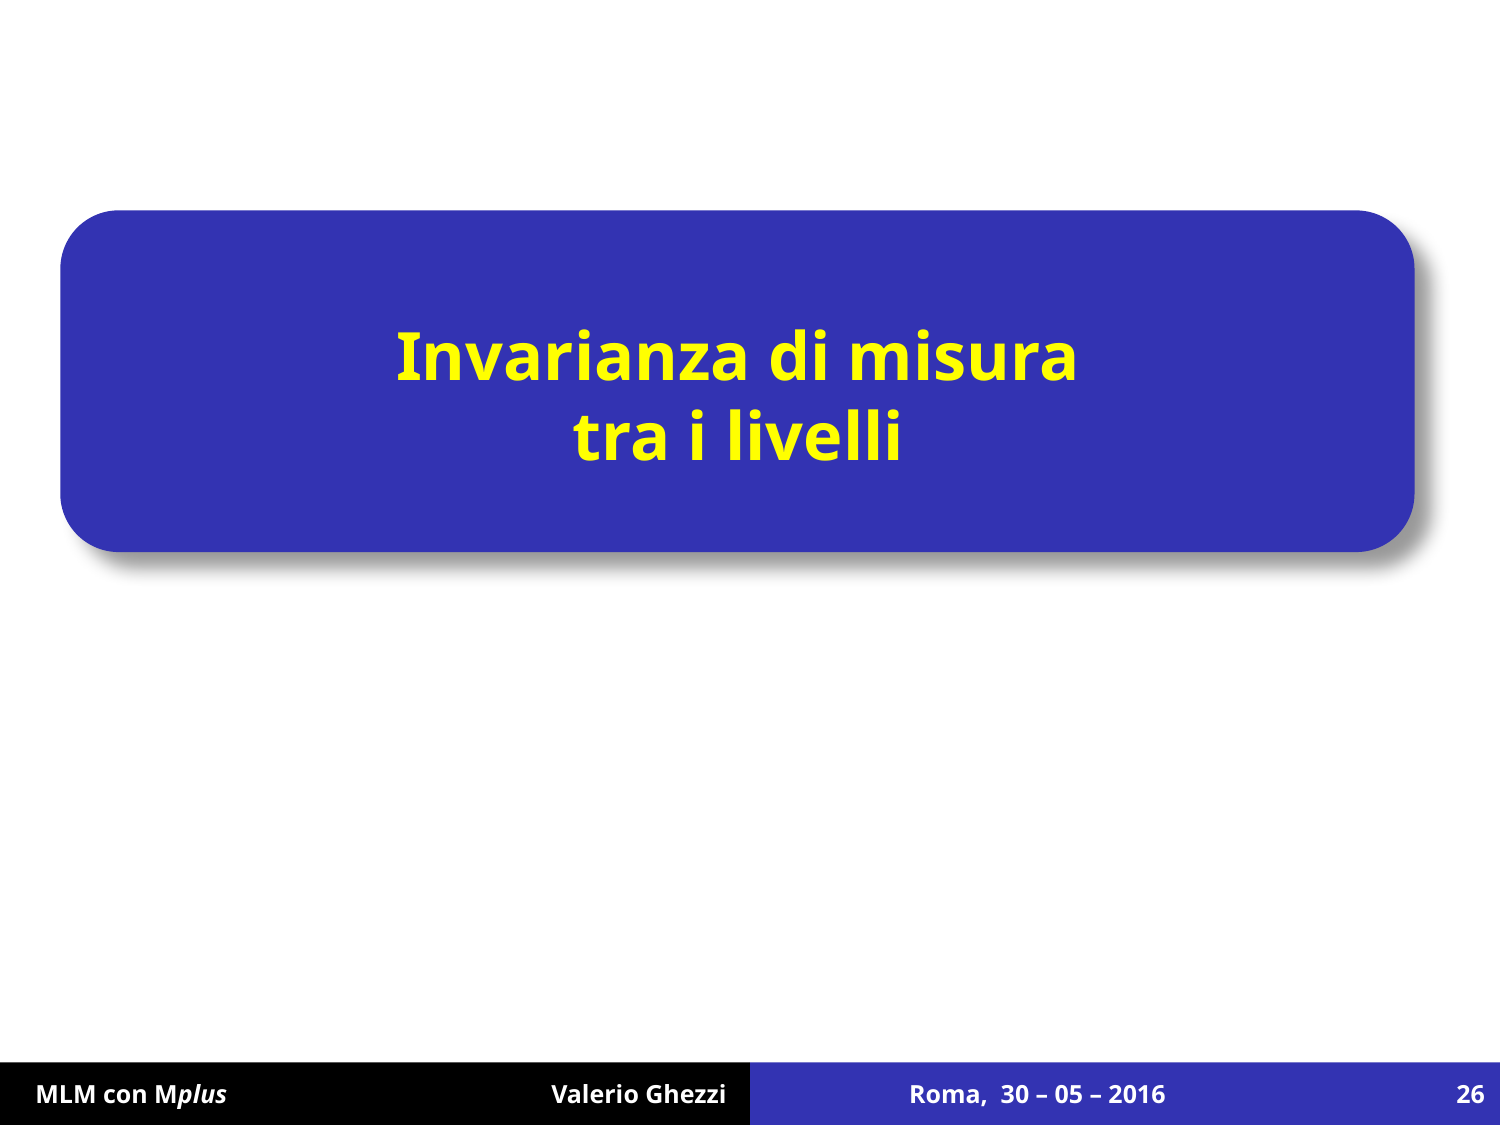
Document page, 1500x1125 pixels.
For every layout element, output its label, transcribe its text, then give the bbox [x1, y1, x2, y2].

text_box MLM con Mplus Valerio Ghezzi [0, 1071, 750, 1118]
text_box Roma, 30 – 05 – 2016 [750, 1062, 1325, 1125]
slide_number 26 [1325, 1065, 1500, 1125]
title Invarianza di misura tra i livelli [70, 305, 1407, 483]
